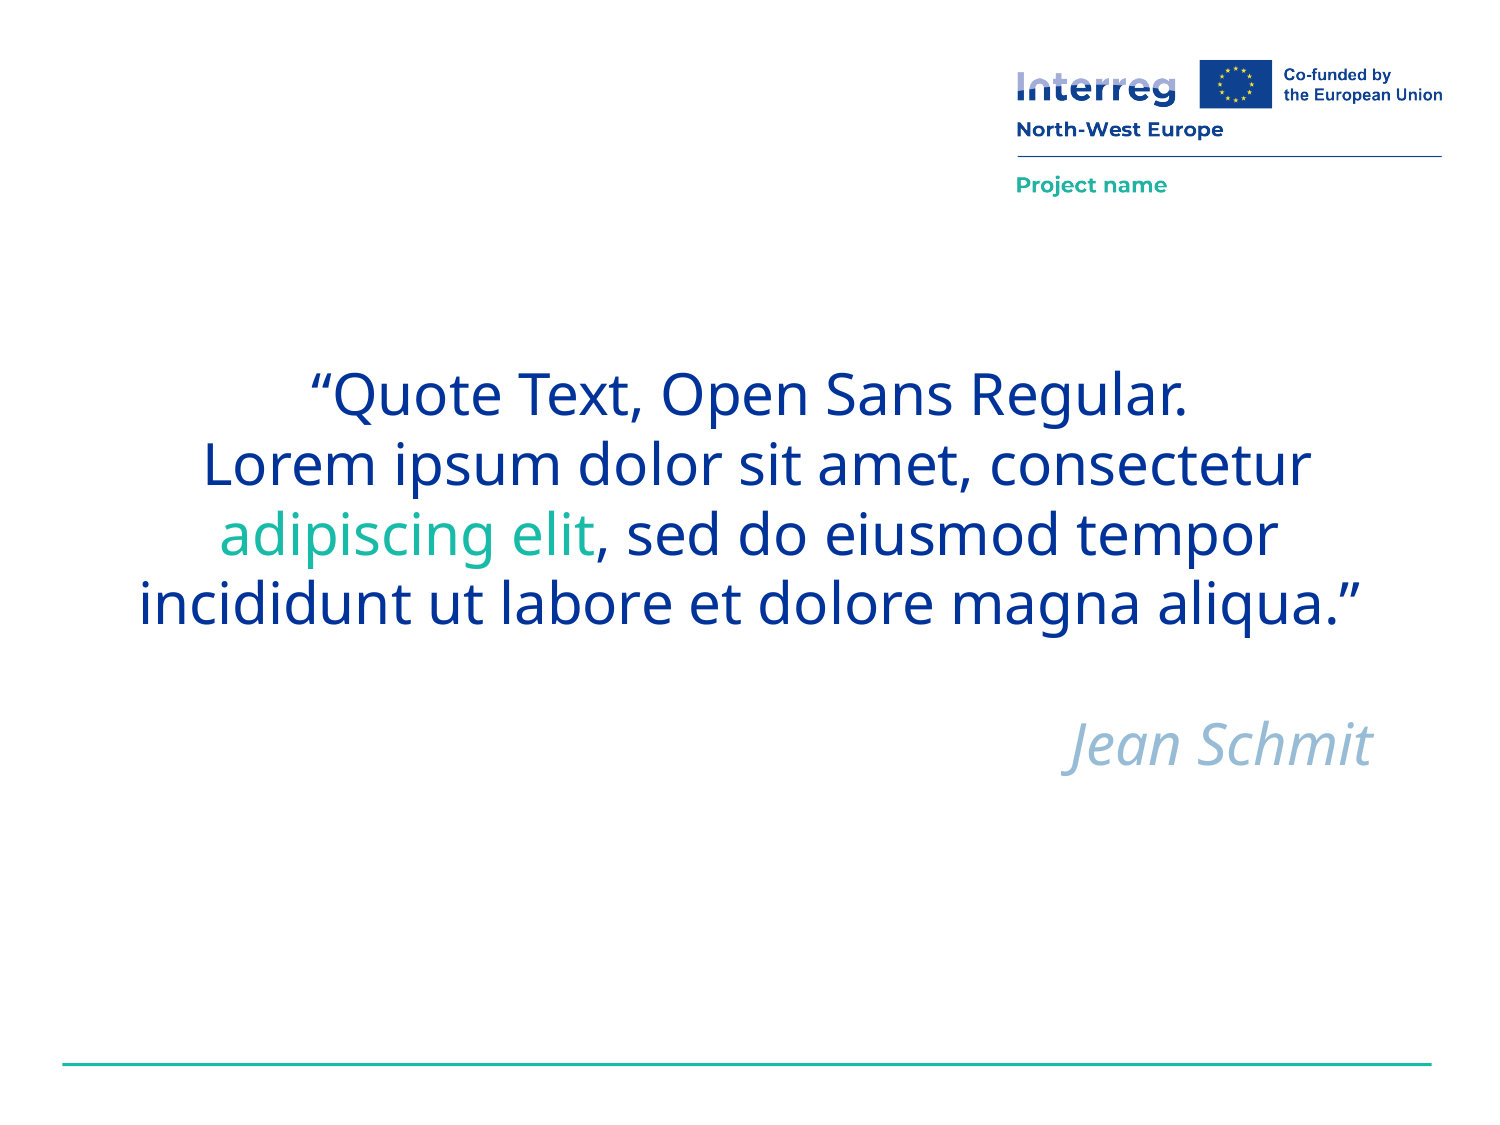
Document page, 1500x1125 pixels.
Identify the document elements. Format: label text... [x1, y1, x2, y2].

text_box “Quote Text, Open Sans Regular. Lorem ipsum dolor sit amet, consectetur adipiscing elit, sed do eiusmod tempor incididunt ut labore et dolore magna aliqua.” Jean Schmit [112, 349, 1388, 798]
picture [958, 0, 1500, 252]
